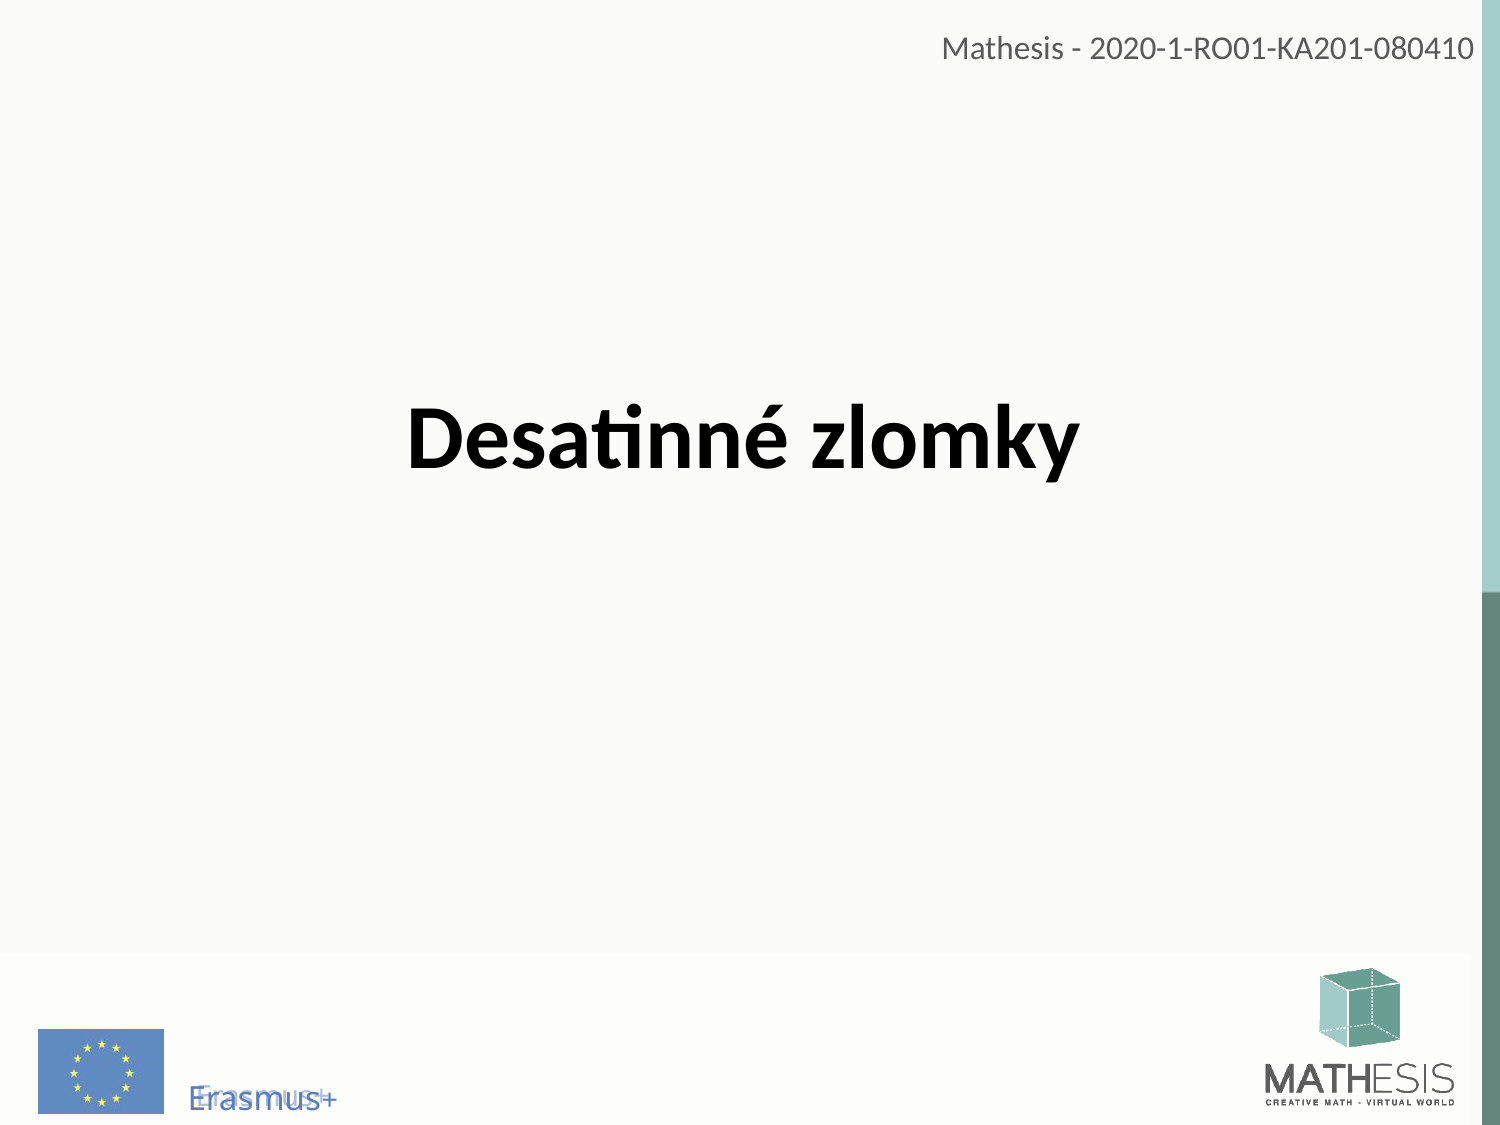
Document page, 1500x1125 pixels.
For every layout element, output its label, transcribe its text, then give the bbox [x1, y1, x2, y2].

title Desatinné zlomky [64, 361, 1423, 603]
